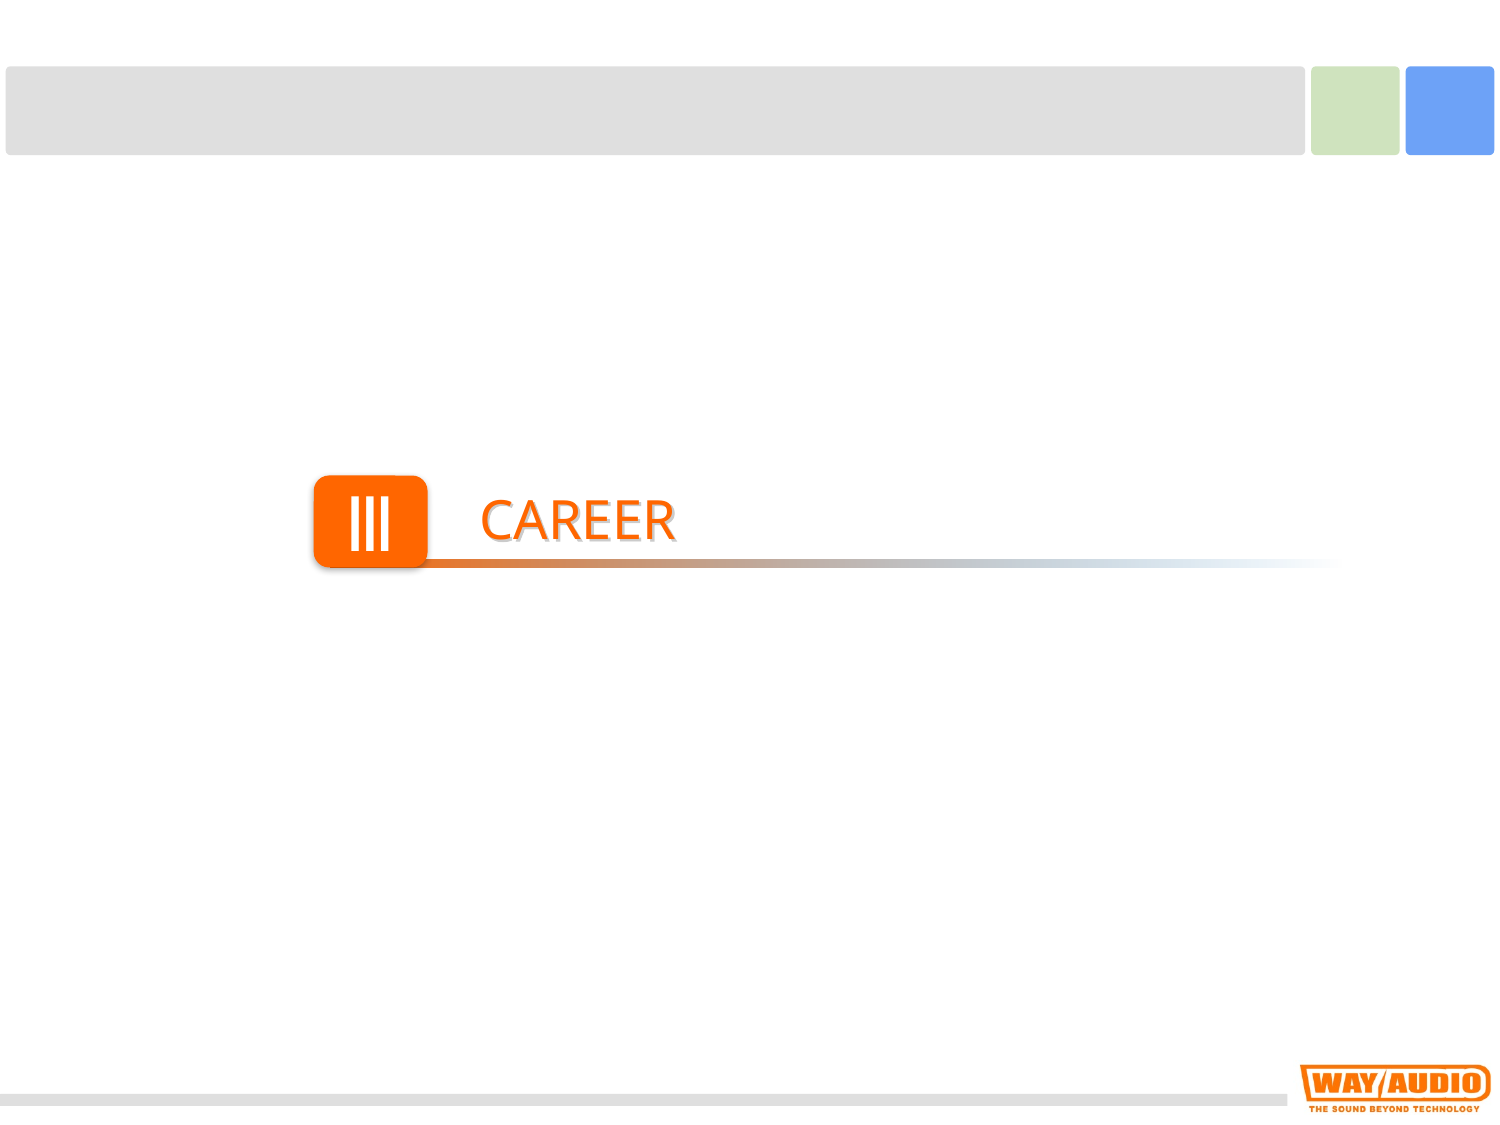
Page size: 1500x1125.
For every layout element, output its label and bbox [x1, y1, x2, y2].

picture [1293, 1060, 1496, 1115]
text_box [313, 475, 1344, 568]
